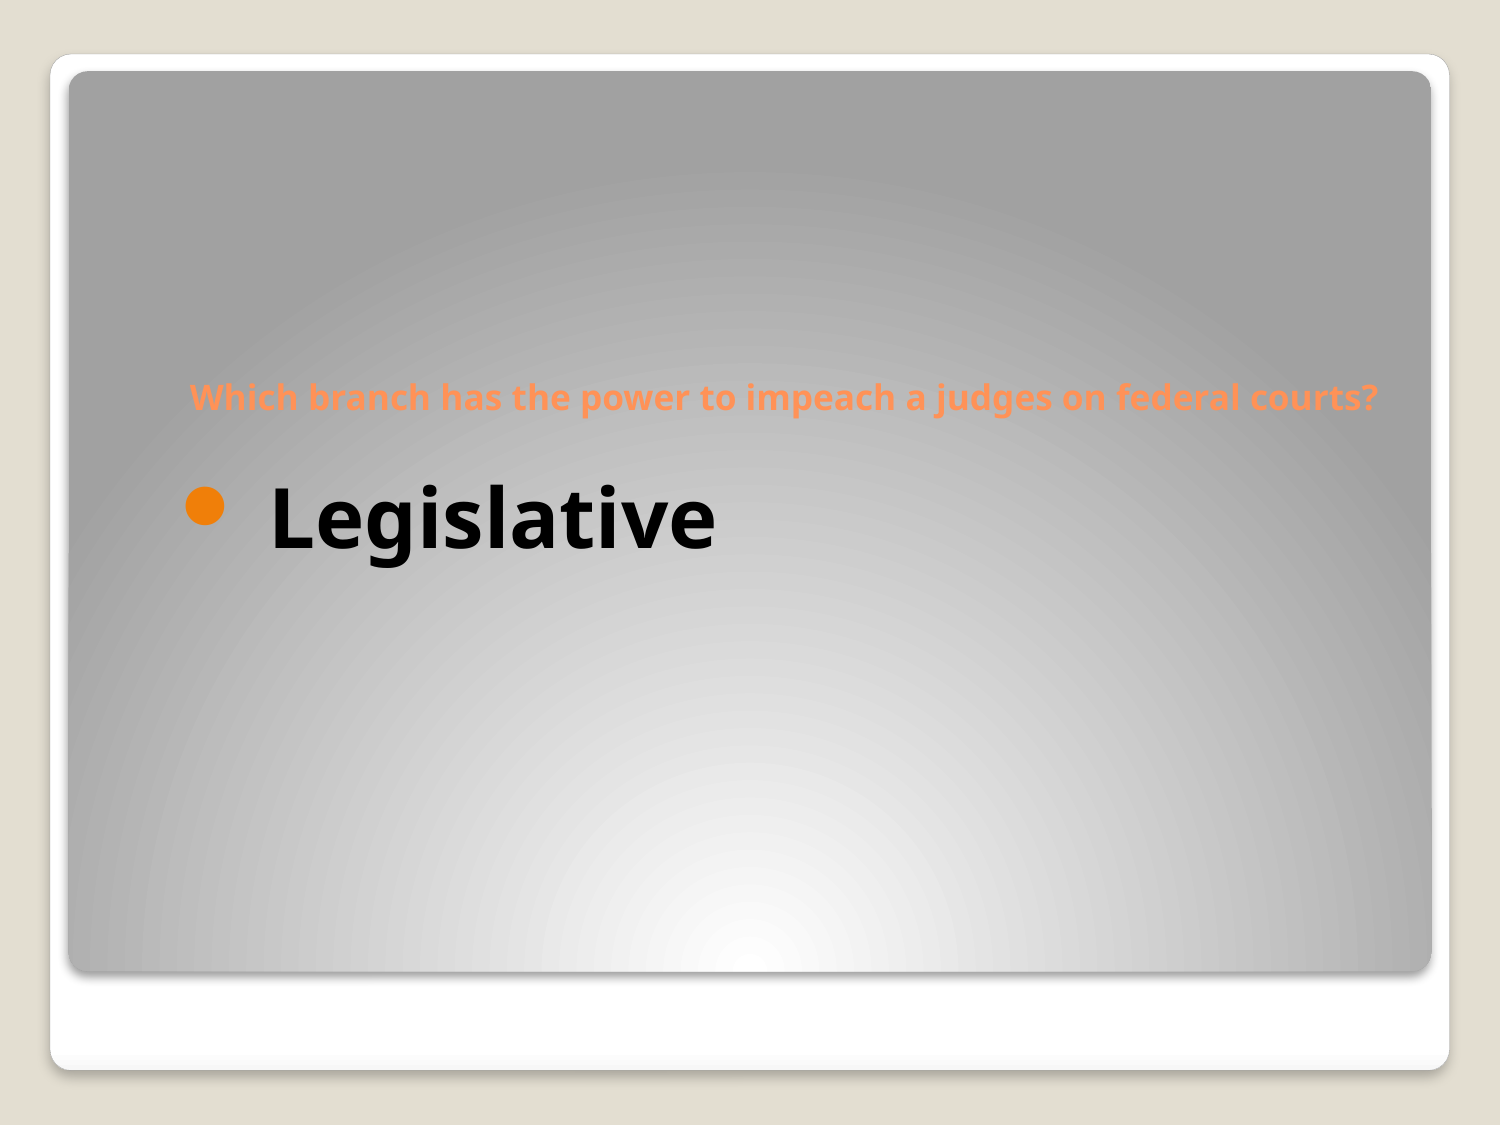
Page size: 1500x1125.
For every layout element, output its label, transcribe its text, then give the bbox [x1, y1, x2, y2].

list Legislative [150, 450, 1350, 738]
title Which branch has the power to impeach a judges on federal courts? [174, 362, 1413, 425]
